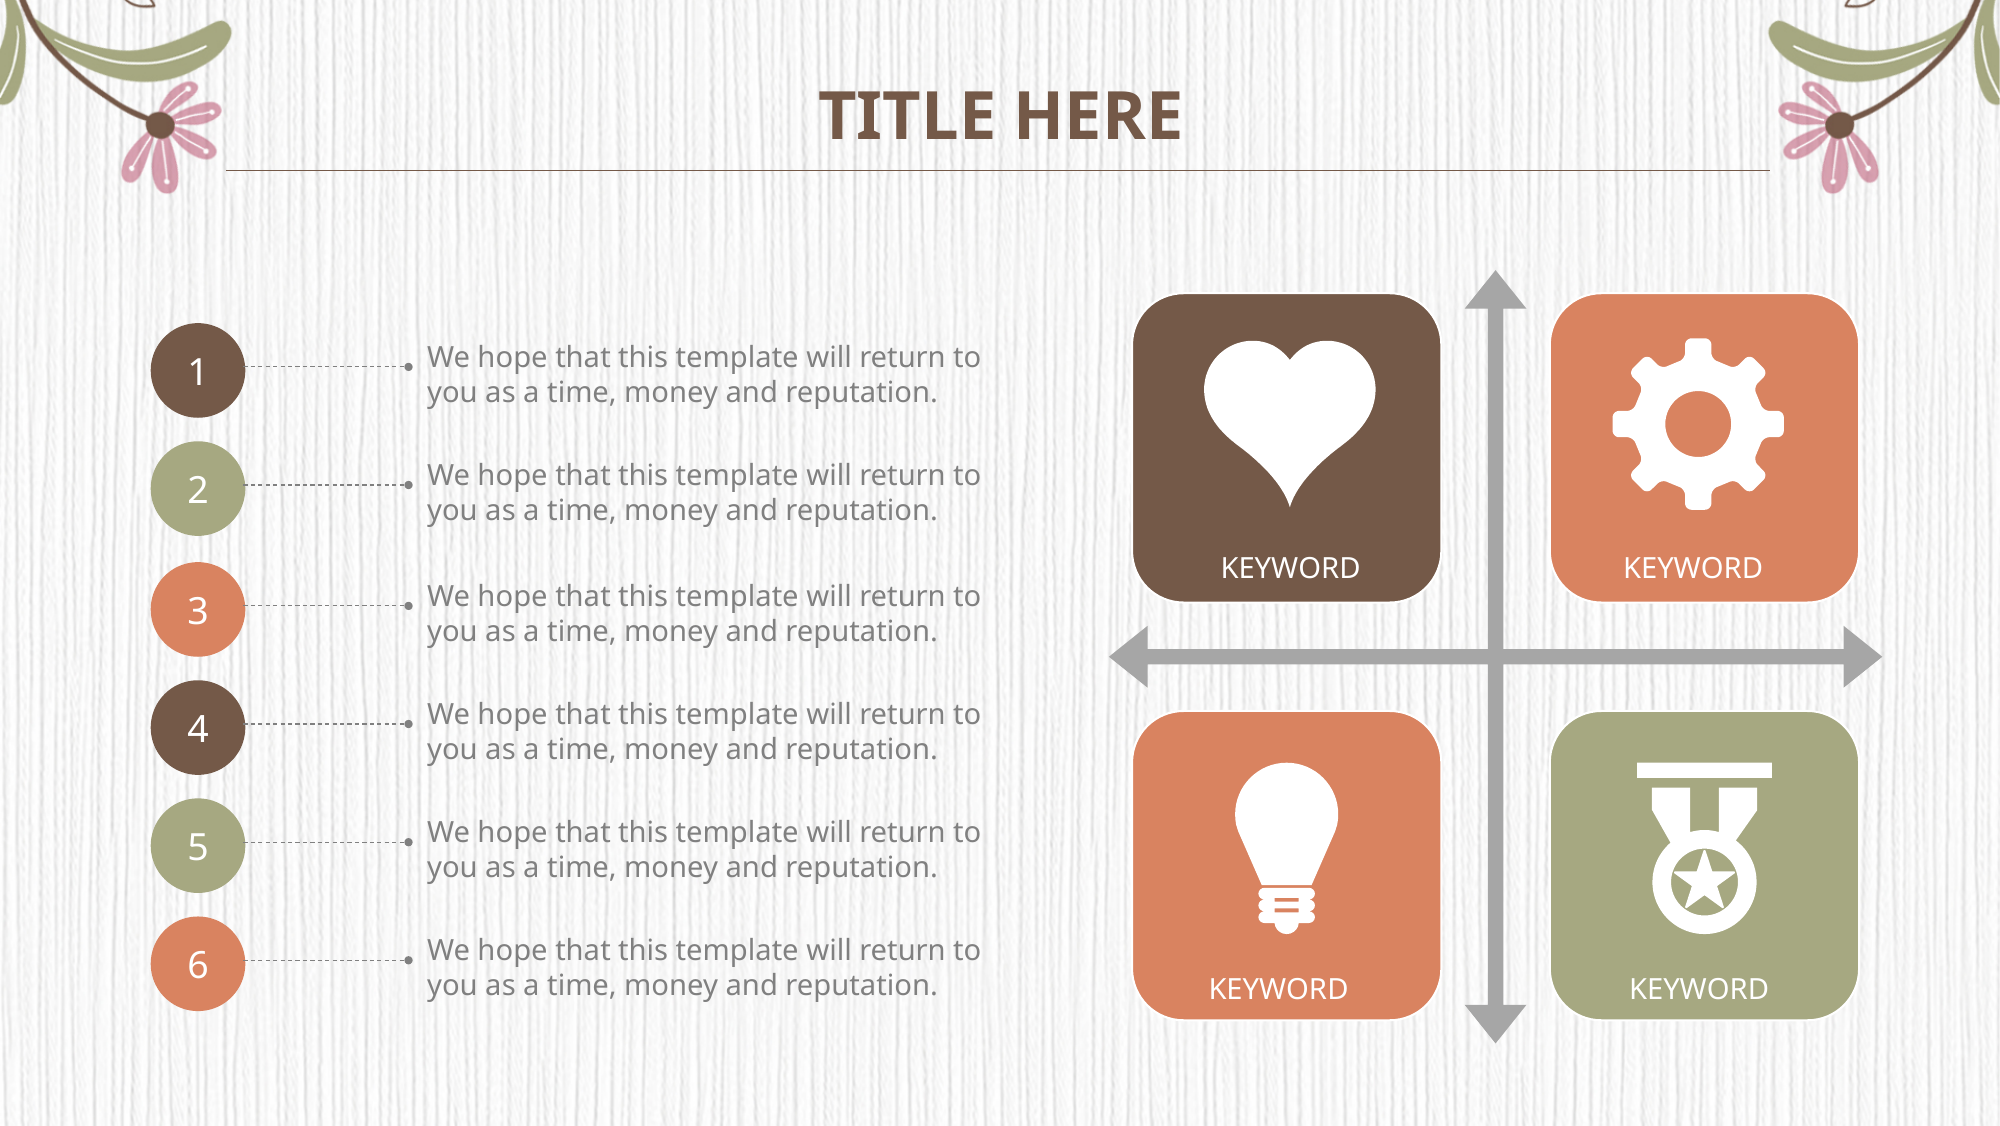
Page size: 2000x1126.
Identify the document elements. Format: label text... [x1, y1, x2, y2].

text_box [1234, 761, 1340, 936]
text_box We hope that this template will return to you as a time, money and reputation. [412, 805, 1047, 924]
text_box We hope that this template will return to you as a time, money and reputation. [412, 924, 1047, 1055]
text_box KEYWORD [1608, 541, 1801, 592]
text_box We hope that this template will return to you as a time, money and reputation. [412, 448, 1047, 569]
text_box [1108, 270, 1883, 1044]
text_box [1612, 338, 1784, 510]
text_box [1204, 340, 1376, 508]
text_box 3 [149, 561, 247, 658]
text_box 2 [149, 440, 247, 537]
text_box [1130, 709, 1443, 1022]
text_box 6 [149, 915, 247, 1013]
text_box 1 [149, 322, 247, 419]
text_box We hope that this template will return to you as a time, money and reputation. [412, 687, 1047, 805]
text_box We hope that this template will return to you as a time, money and reputation. [412, 330, 1047, 448]
text_box 4 [149, 679, 247, 776]
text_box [226, 67, 1771, 171]
text_box [1637, 762, 1772, 778]
text_box [1651, 787, 1758, 935]
text_box [1548, 292, 1861, 604]
text_box We hope that this template will return to you as a time, money and reputation. [412, 569, 1047, 687]
text_box [1548, 709, 1861, 1022]
text_box 5 [149, 797, 247, 895]
picture [0, 0, 2000, 1126]
text_box KEYWORD [1205, 541, 1398, 592]
text_box KEYWORD [1193, 962, 1387, 1013]
text_box [1130, 292, 1443, 604]
text_box KEYWORD [1614, 962, 1807, 1013]
